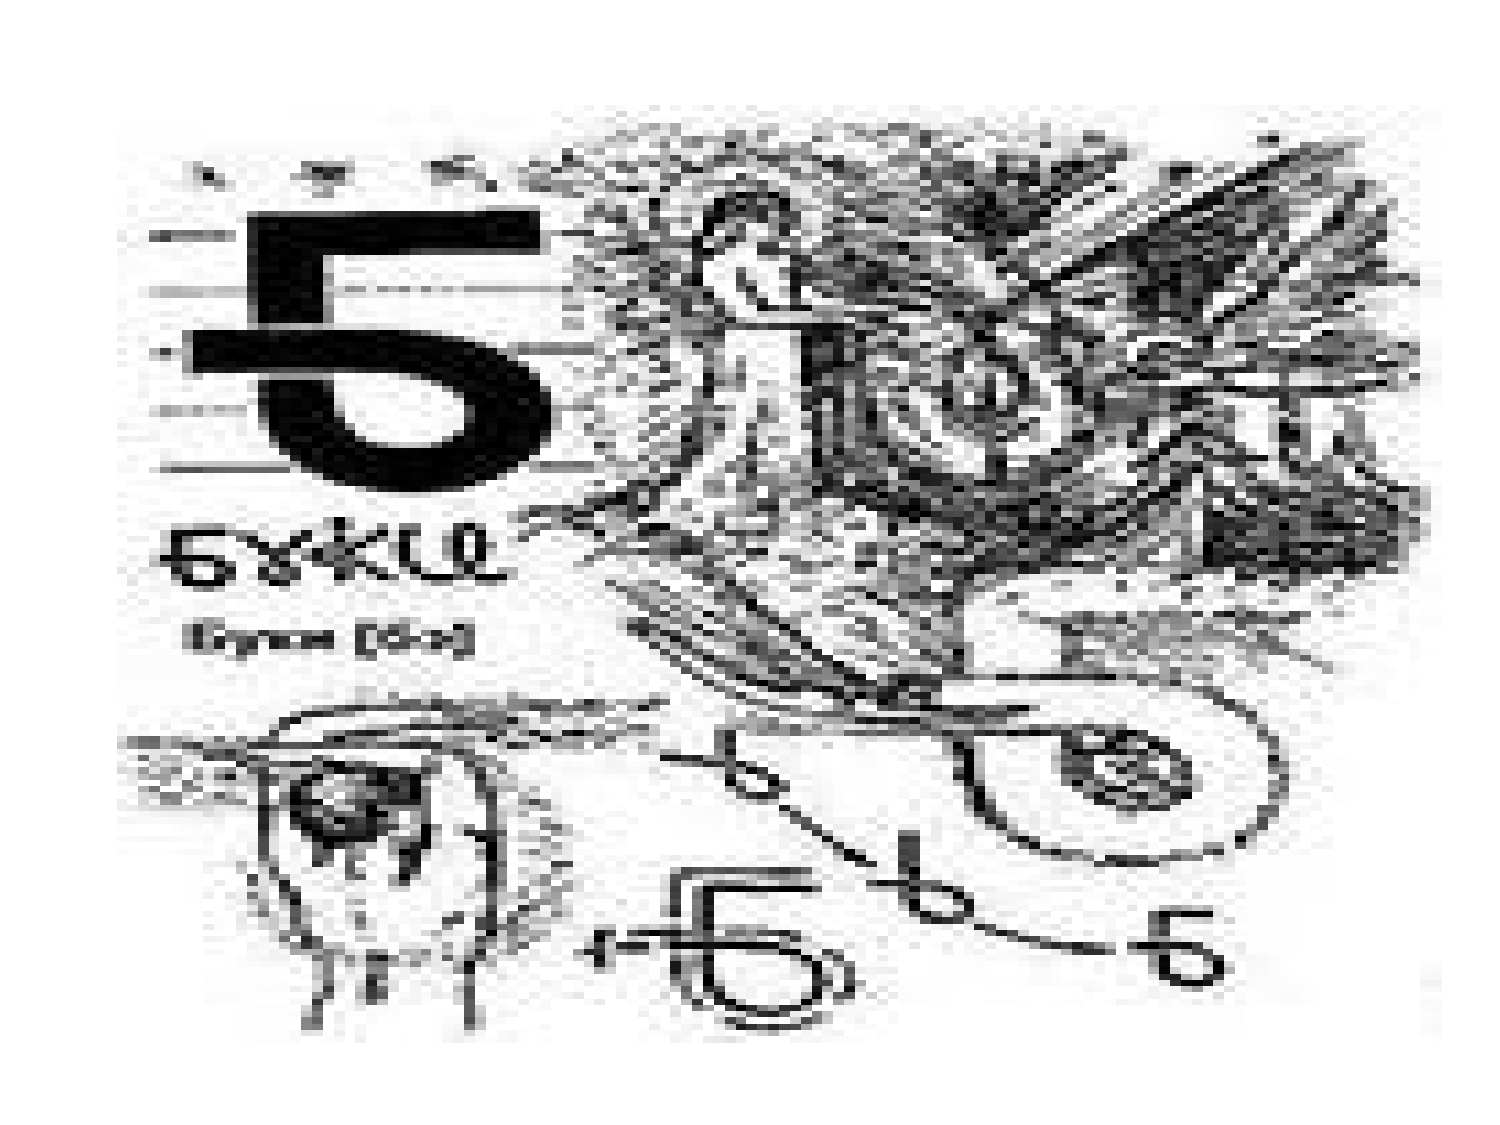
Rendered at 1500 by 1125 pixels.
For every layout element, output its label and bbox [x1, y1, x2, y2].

picture [116, 105, 1442, 1044]
